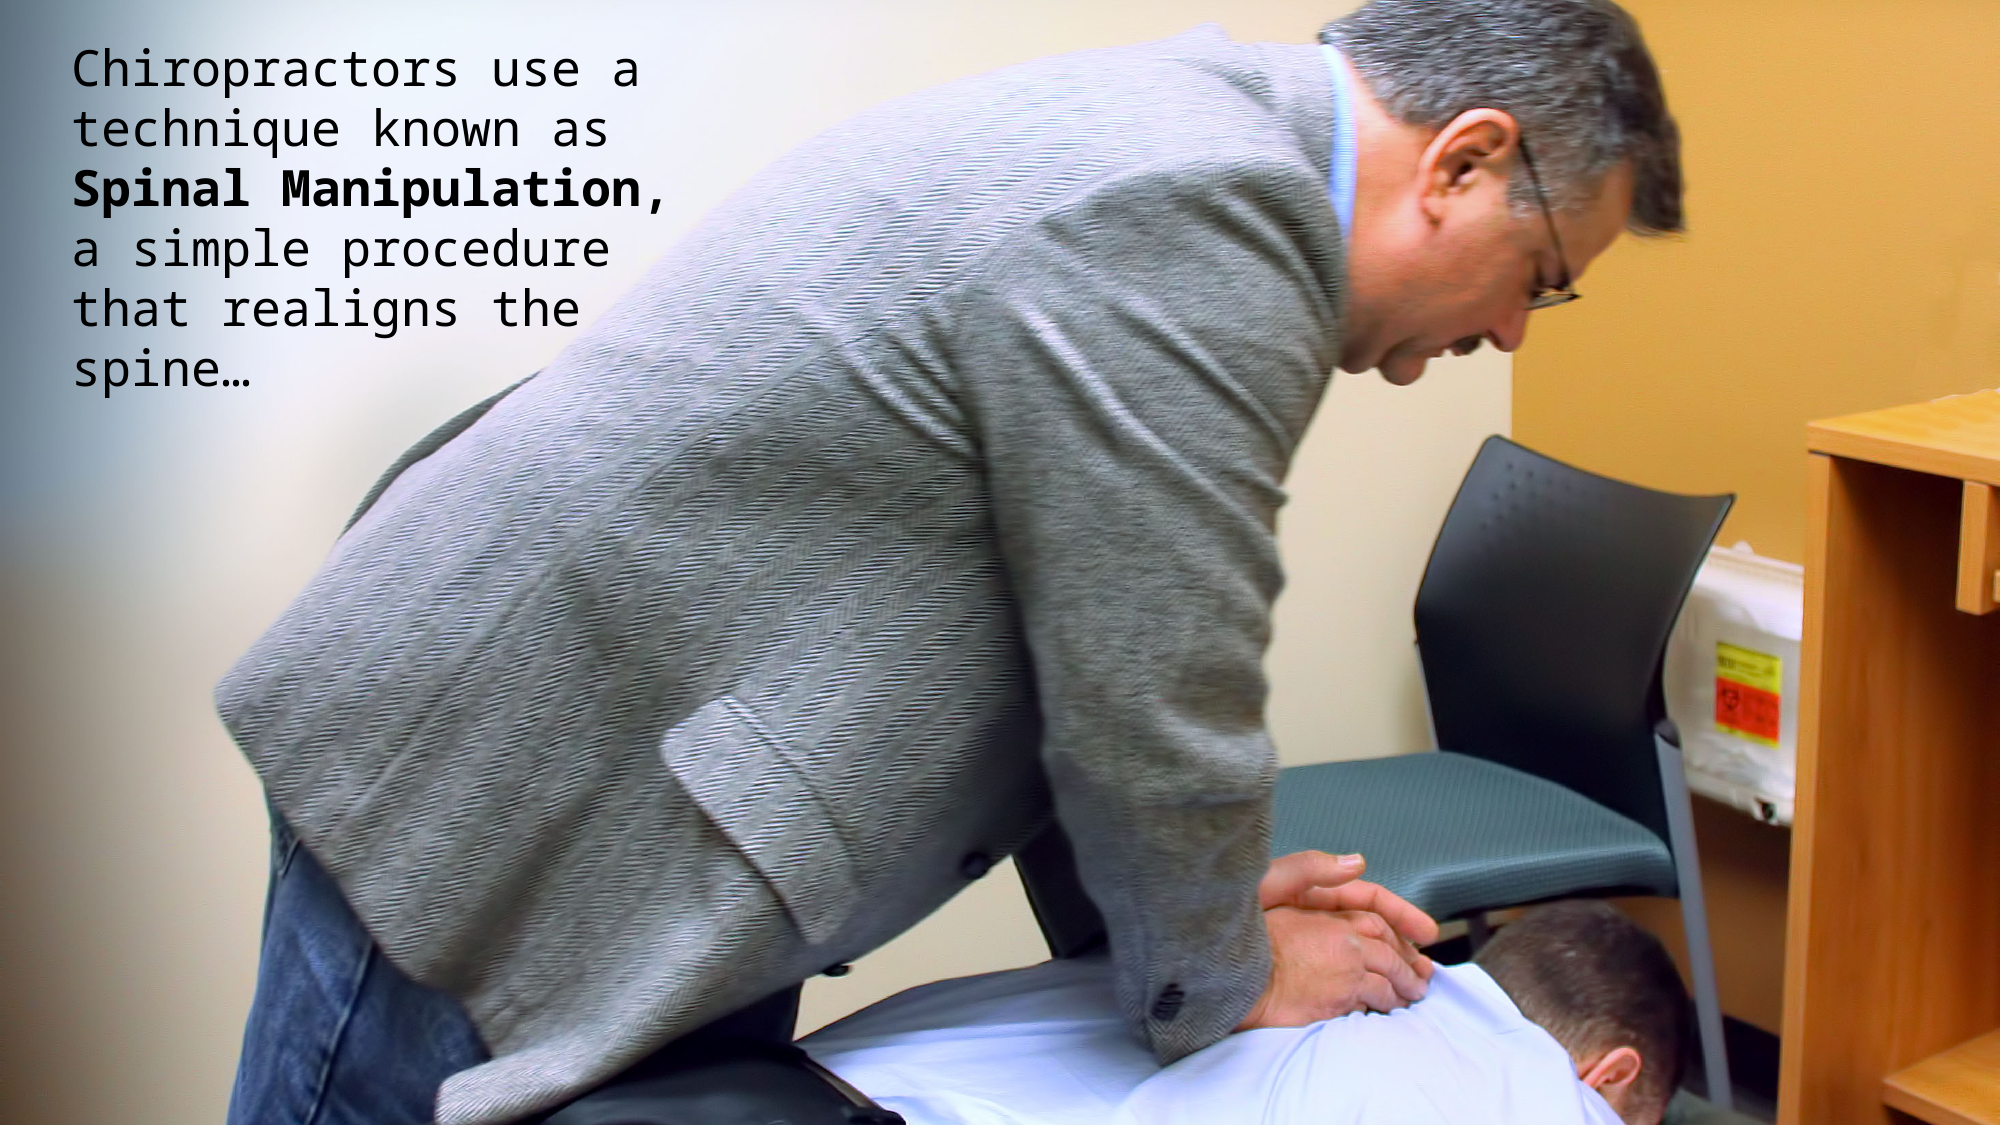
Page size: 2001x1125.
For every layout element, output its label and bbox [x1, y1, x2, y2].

list [0, 0, 2000, 1125]
